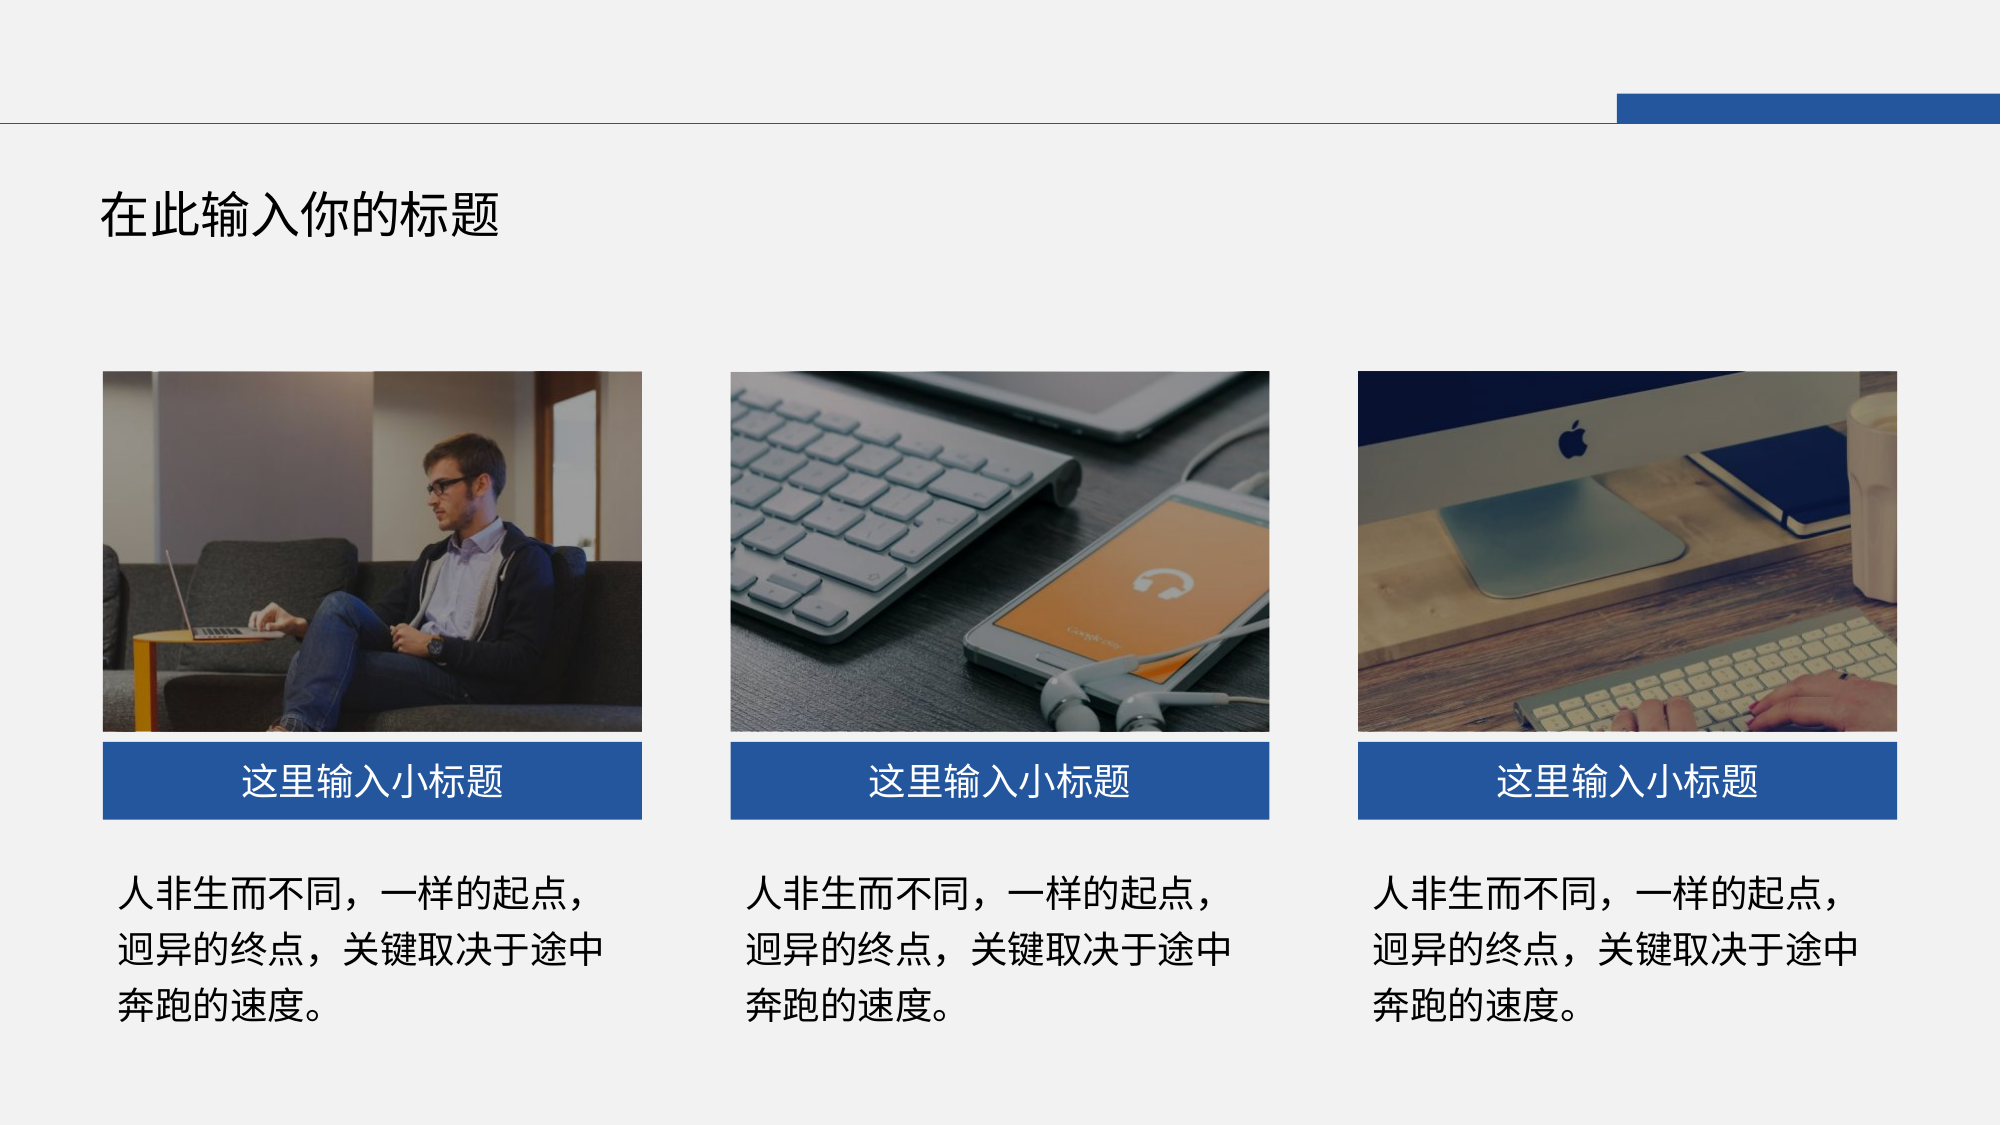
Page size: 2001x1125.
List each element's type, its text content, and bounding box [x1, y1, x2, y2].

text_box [730, 371, 1270, 820]
text_box 人非生而不同，一样的起点，迥异的终点，关键取决于途中奔跑的速度。 [730, 851, 1270, 1035]
text_box 人非生而不同，一样的起点，迥异的终点，关键取决于途中奔跑的速度。 [1358, 851, 1898, 1035]
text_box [102, 371, 642, 820]
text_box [1358, 371, 1898, 820]
text_box 在此输入你的标题 [85, 176, 515, 251]
text_box 人非生而不同，一样的起点，迥异的终点，关键取决于途中奔跑的速度。 [102, 851, 642, 1035]
